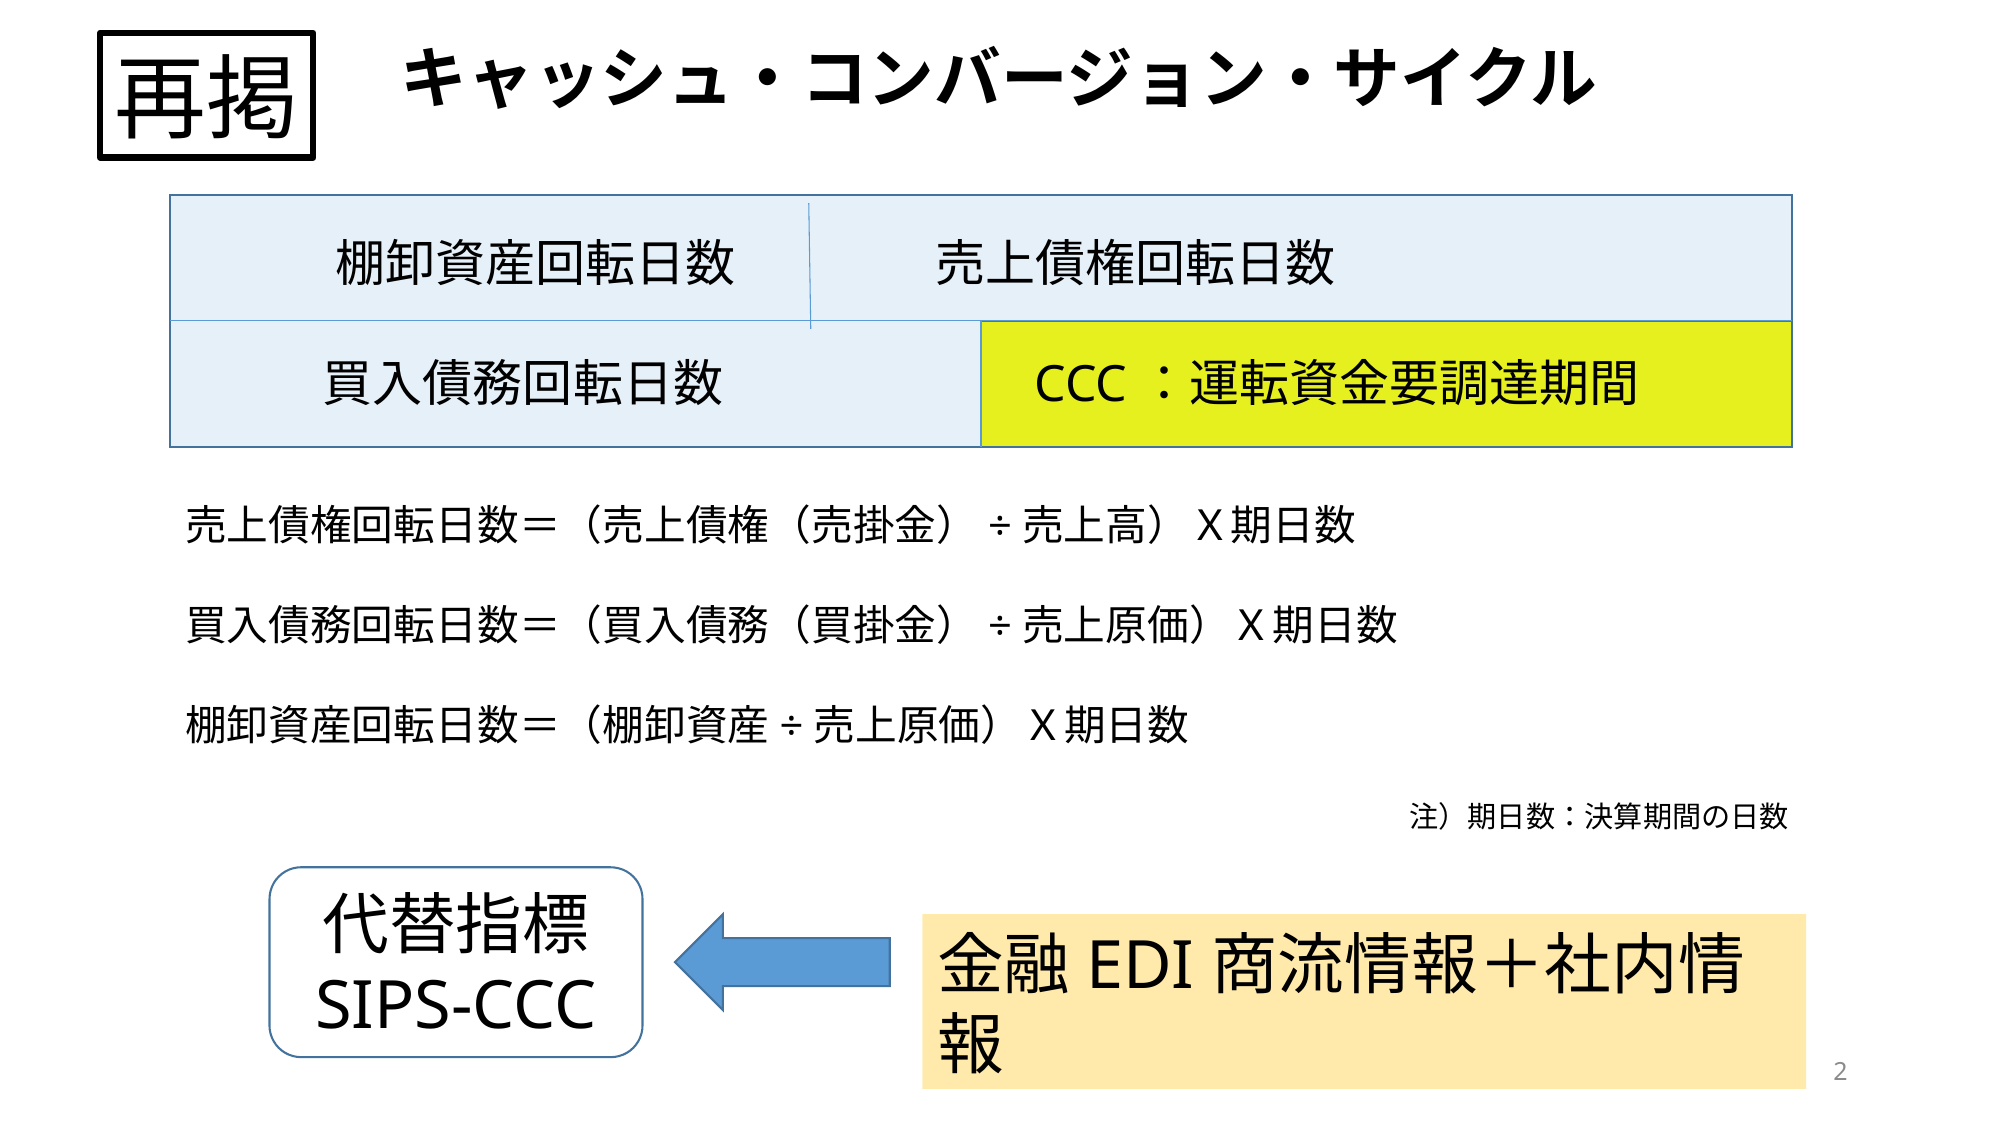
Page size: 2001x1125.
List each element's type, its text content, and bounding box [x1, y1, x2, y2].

text_box キャッシュ・コンバージョン・サイクル [206, 28, 1792, 124]
text_box 棚卸資産回転日数 売上債権回転日数 買入債務回転日数 CCC：運転資金要調達期間 [169, 194, 1793, 448]
text_box 売上債権回転日数＝（売上債権（売掛金）÷売上高）Ｘ期日数 買入債務回転日数＝（買入債務（買掛金）÷売上原価）Ｘ期日数 棚卸資産回転日数＝（棚卸資産÷売上原価）Ｘ期日数 [170, 491, 1792, 757]
slide_number 2 [1412, 1042, 1863, 1103]
text_box 注）期日数：決算期間の日数 [1394, 791, 1805, 842]
text_box 代替指標 SIPS-CCC [268, 866, 644, 1059]
text_box 再掲 [100, 32, 314, 158]
text_box 金融EDI商流情報＋社内情報 [922, 914, 1807, 1089]
text_box [673, 911, 891, 1013]
